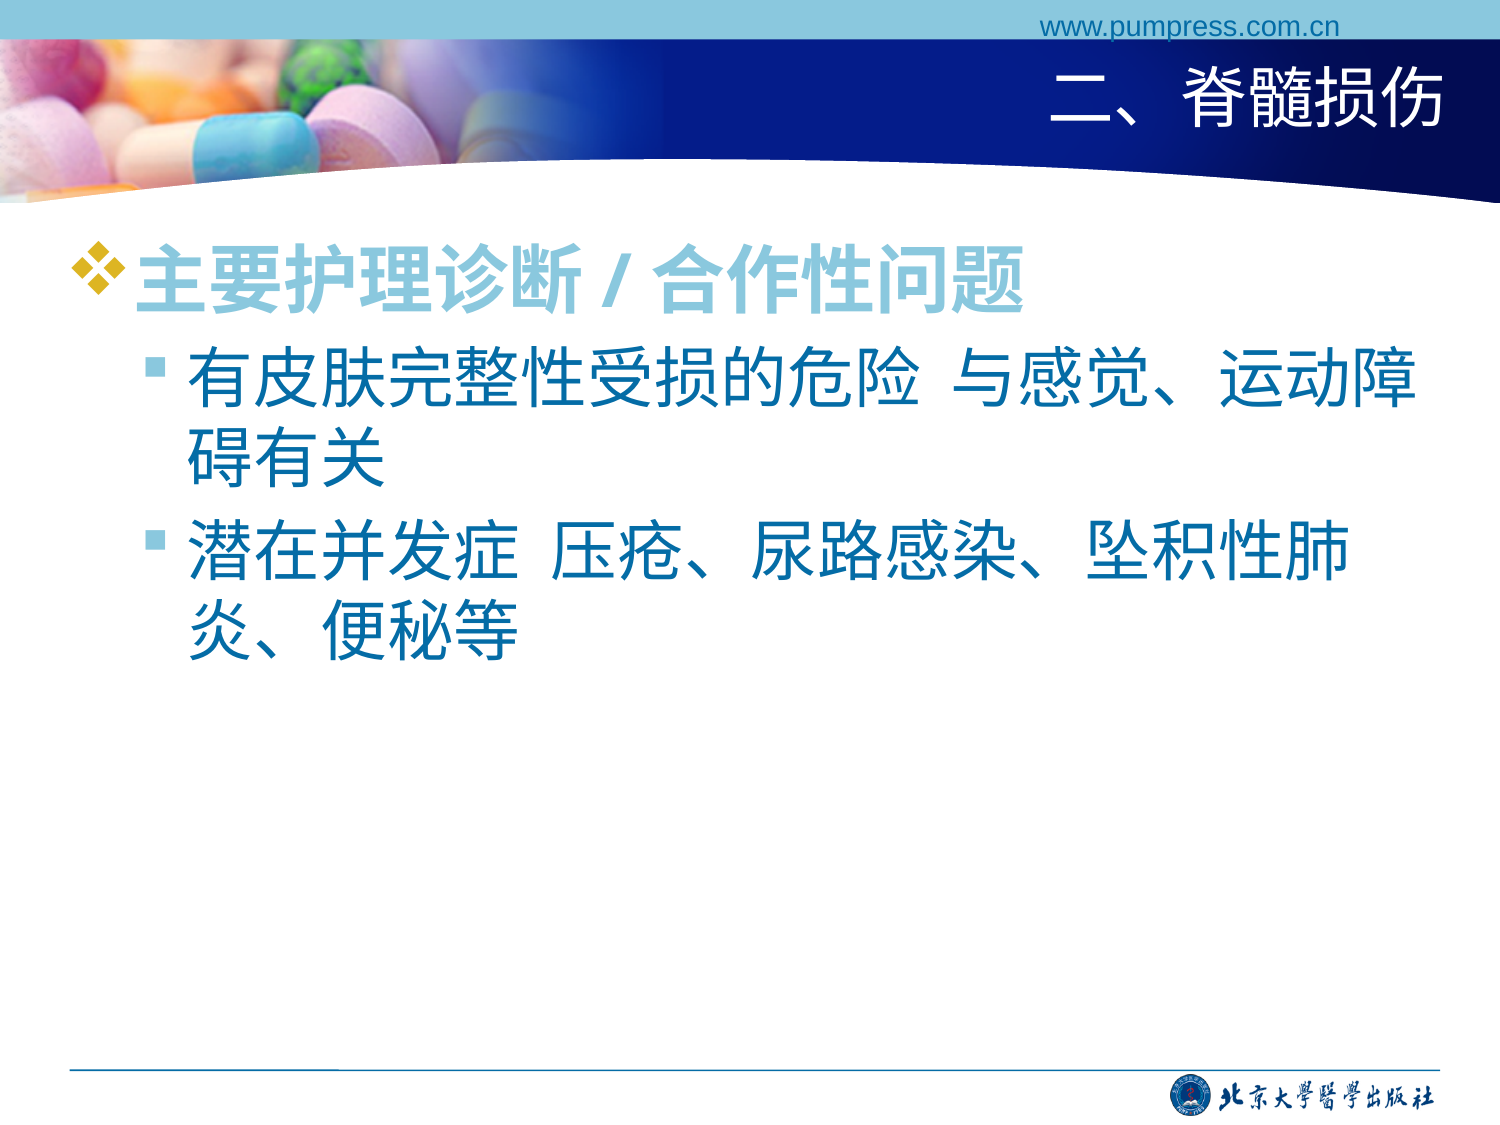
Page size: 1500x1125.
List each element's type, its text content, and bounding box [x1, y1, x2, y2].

picture [0, 40, 1500, 203]
title 二、脊髓损伤 [137, 49, 1463, 143]
list 主要护理诊断/合作性问题 有皮肤完整性受损的危险 与感觉、运动障碍有关 潜在并发症 压疮、尿路感染、坠积性肺炎、便秘等 [49, 224, 1463, 1026]
slide_number www.pumpress.com.cn [1025, 0, 1463, 38]
picture [1170, 1074, 1436, 1118]
